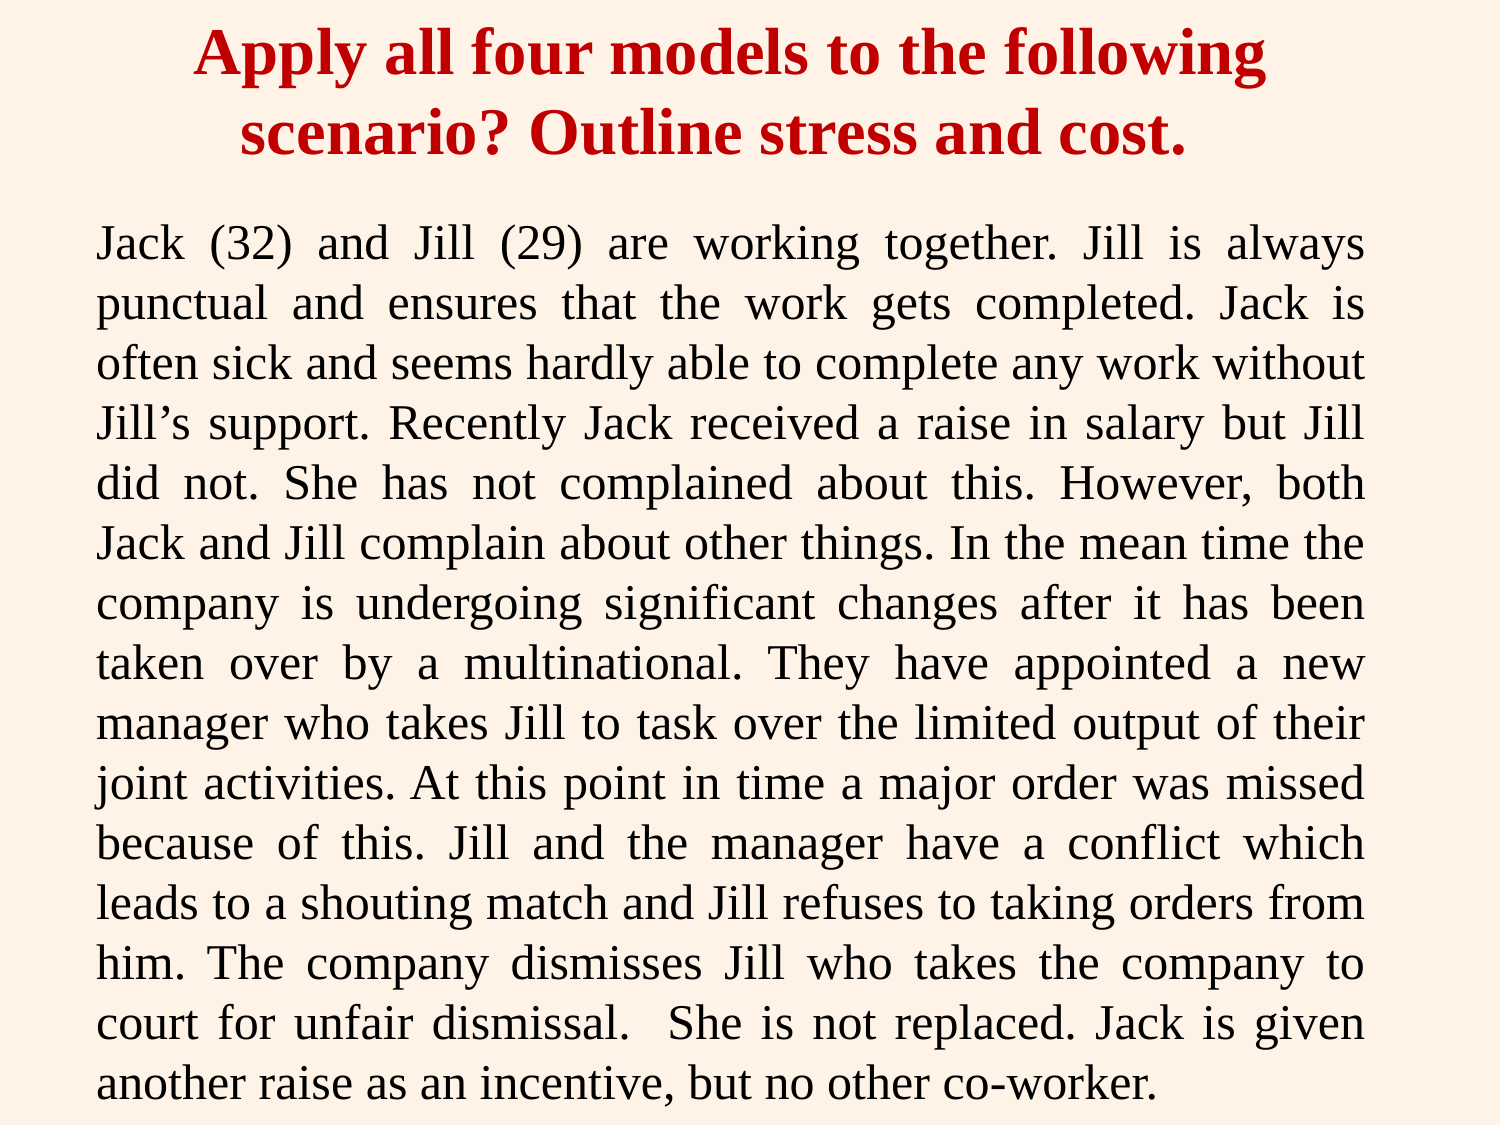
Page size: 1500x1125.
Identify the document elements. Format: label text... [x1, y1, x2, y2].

text_box Jack (32) and Jill (29) are working together. Jill is always punctual and ensures that the work gets completed. Jack is often sick and seems hardly able to complete any work without Jill’s support. Recently Jack received a raise in salary but Jill did not. She has not complained about this. However, both Jack and Jill complain about other things. In the mean time the company is undergoing significant changes after it has been taken over by a multinational. They have appointed a new manager who takes Jill to task over the limited output of their joint activities. At this point in time a major order was missed because of this. Jill and the manager have a conflict which leads to a shouting match and Jill refuses to taking orders from him. The company dismisses Jill who takes the company to court for unfair dismissal. She is not replaced. Jack is given another raise as an incentive, but no other co-worker. [81, 202, 1382, 1117]
title Apply all four models to the following scenario? Outline stress and cost. [49, 0, 1413, 189]
